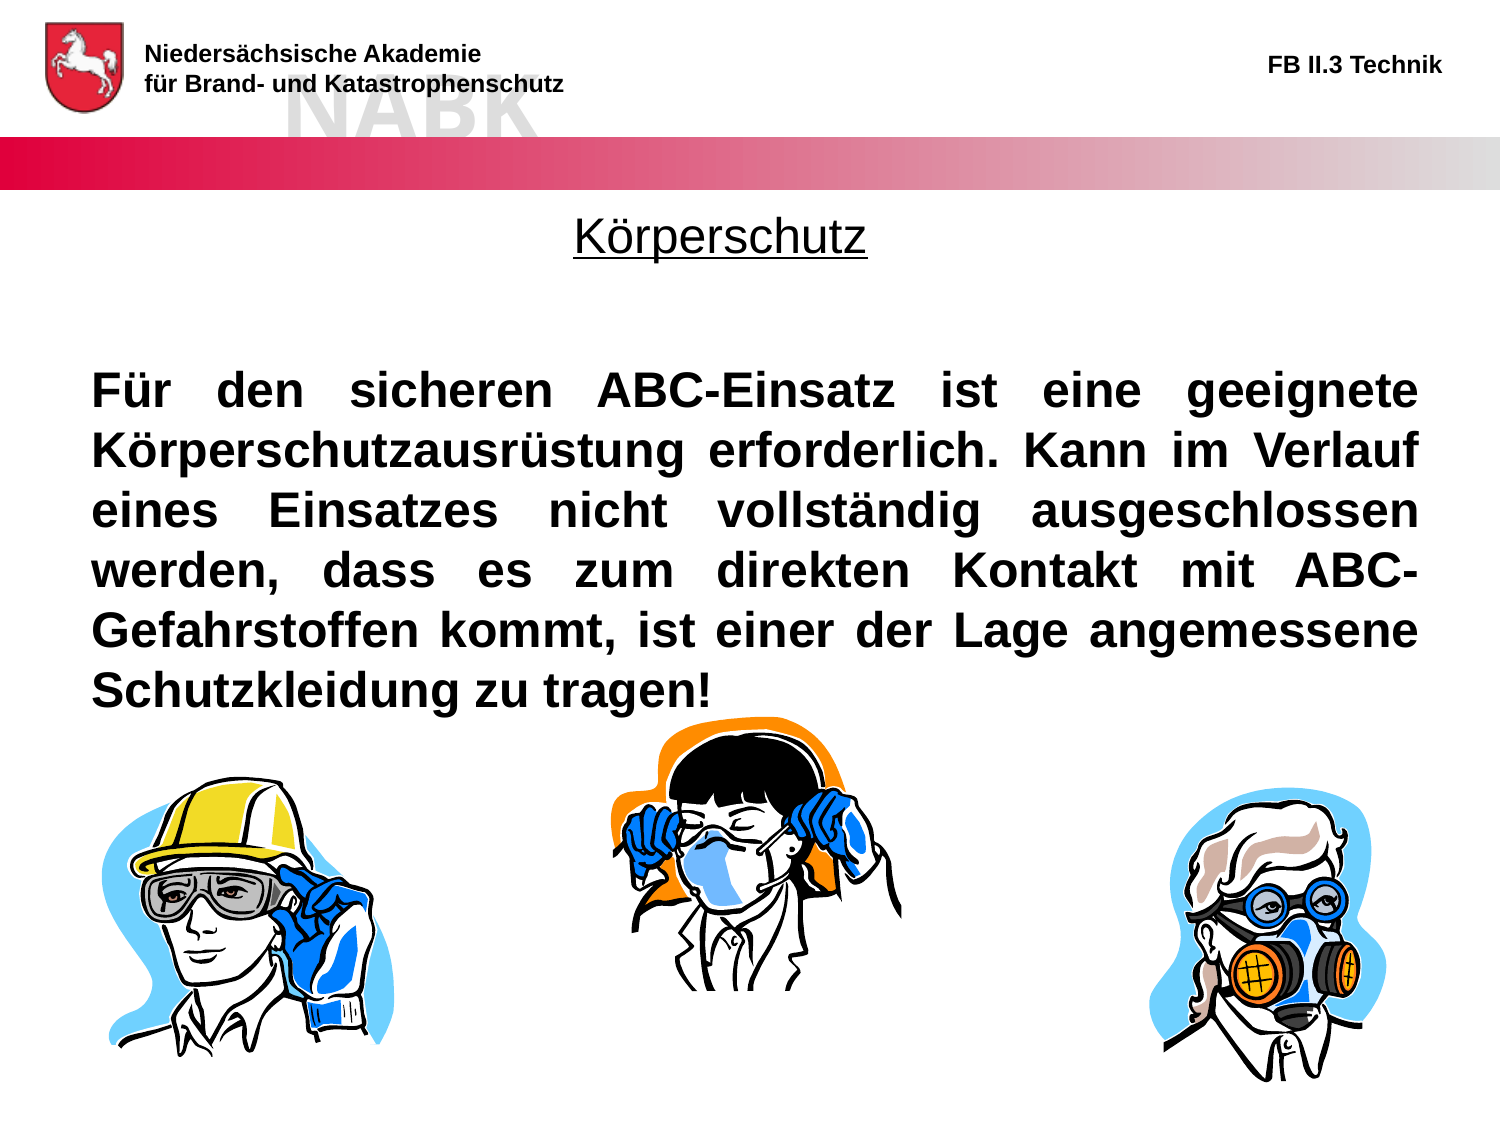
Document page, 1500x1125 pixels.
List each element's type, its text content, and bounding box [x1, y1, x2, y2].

picture [1147, 787, 1388, 1083]
text_box Körperschutz [289, 196, 1152, 272]
text_box Für den sicheren ABC-Einsatz ist eine geeignete Körperschutzausrüstung erforderlich. Kann im Verlauf eines Einsatzes nicht vollständig ausgeschlossen werden, dass es zum direkten Kontakt mit ABC-Gefahrstoffen kommt, ist einer der Lage angemessene Schutzkleidung zu tragen! [76, 349, 1436, 725]
picture [45, 22, 124, 114]
picture [100, 774, 395, 1067]
picture [608, 716, 912, 992]
